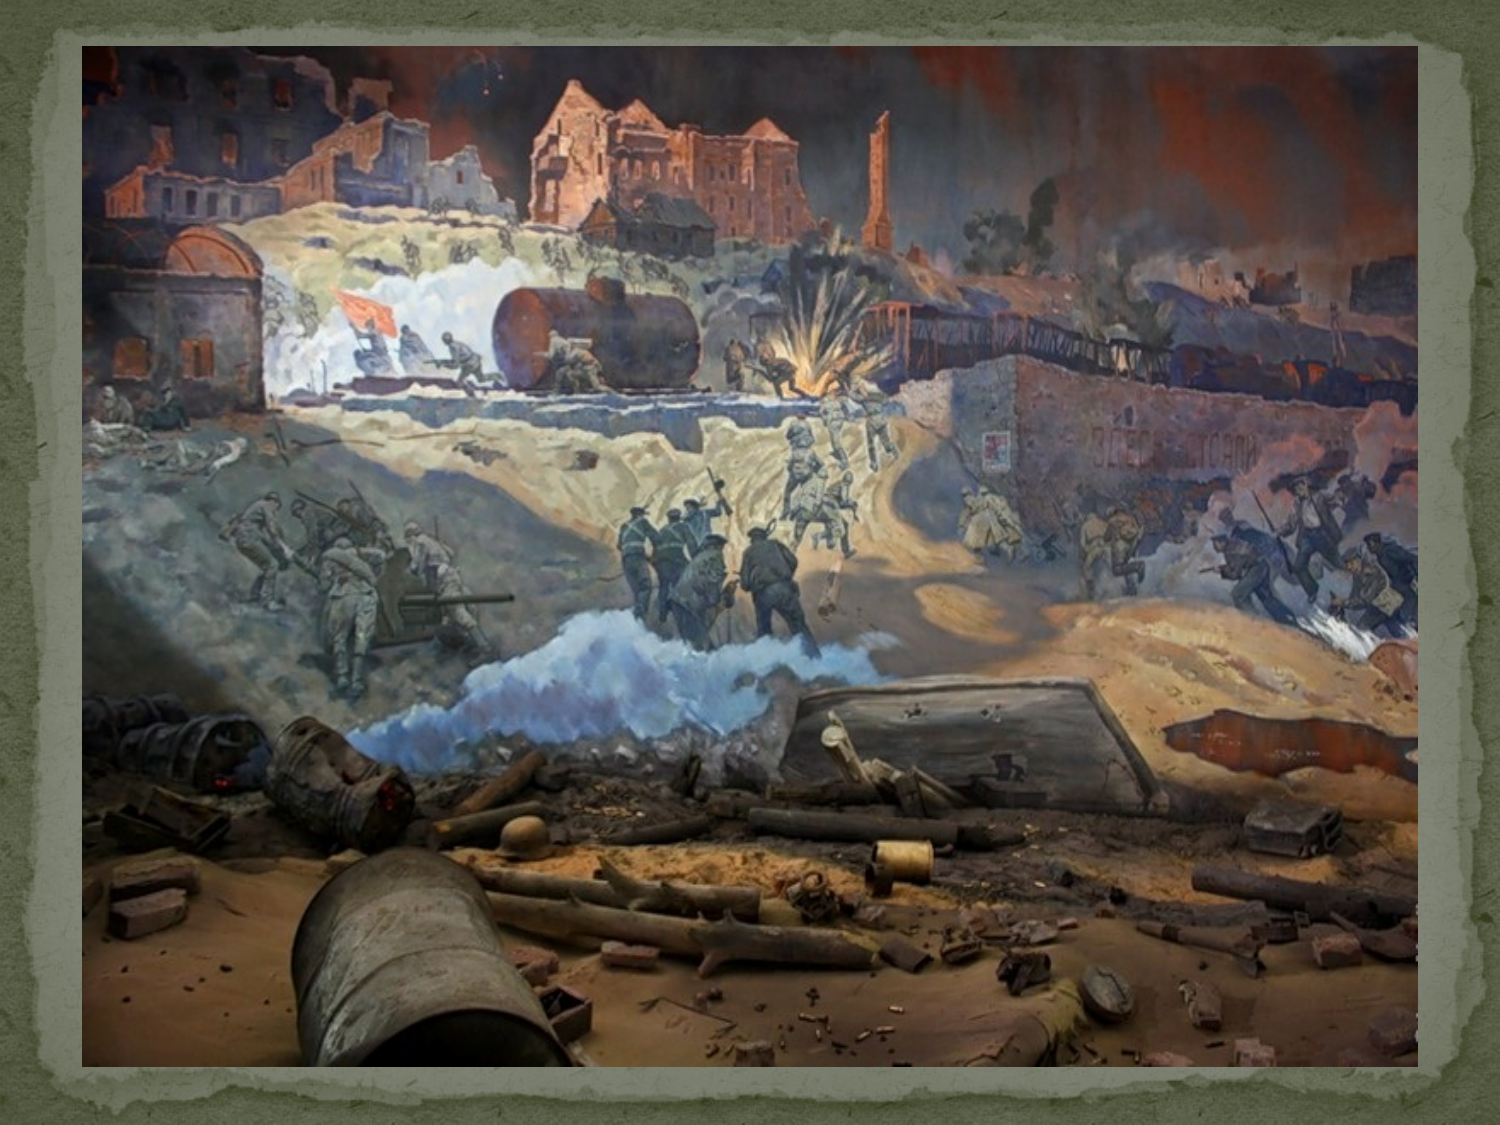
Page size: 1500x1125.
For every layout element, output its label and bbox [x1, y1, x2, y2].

picture [82, 46, 1418, 1067]
